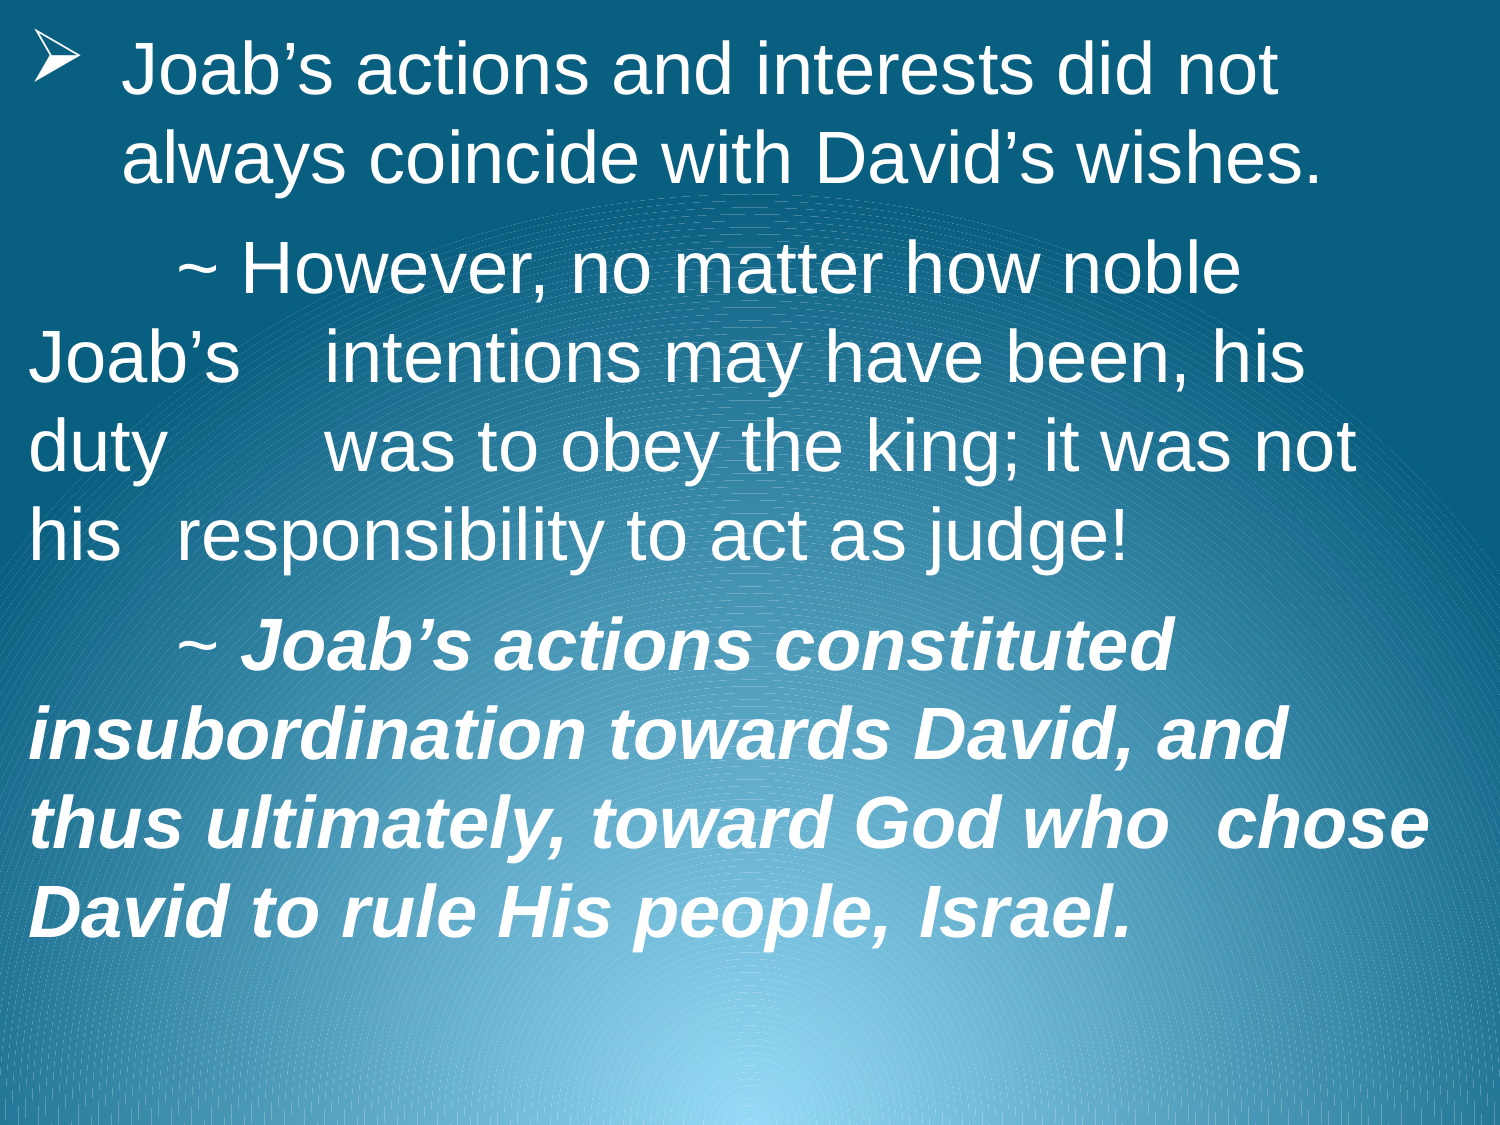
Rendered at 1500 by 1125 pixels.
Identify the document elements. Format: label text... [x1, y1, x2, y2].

subtitle Joab’s actions and interests did not always coincide with David’s wishes. ~ However, no matter how noble Joab’s intentions may have been, his duty was to obey the king; it was not his responsibility to act as judge! ~ Joab’s actions constituted insubordination towards David, and thus ultimately, toward God who chose David to rule His people, Israel. [13, 13, 1484, 1102]
